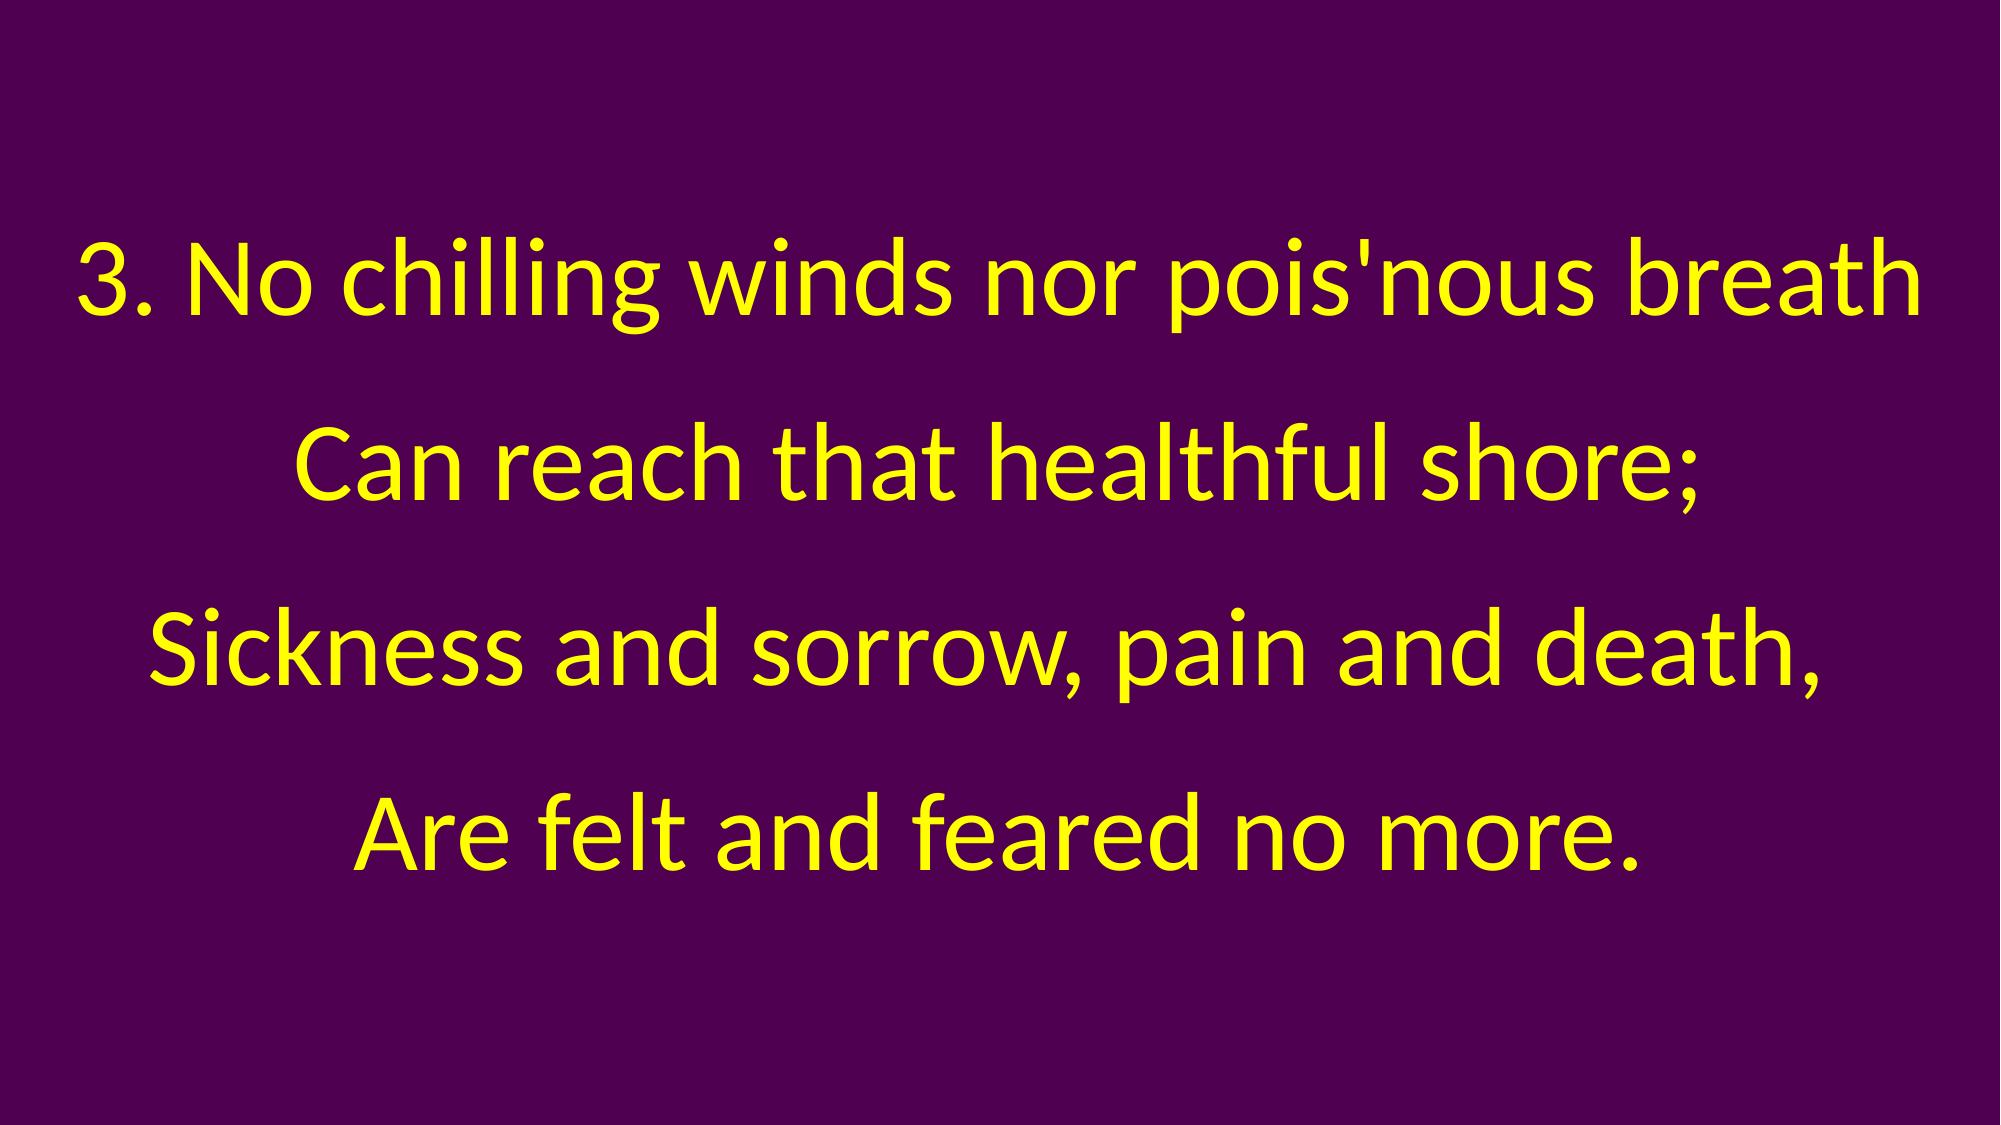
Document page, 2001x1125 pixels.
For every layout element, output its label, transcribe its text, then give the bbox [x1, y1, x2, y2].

text_box 3. No chilling winds nor pois'nous breath Can reach that healthful shore; Sickness and sorrow, pain and death, Are felt and feared no more. [0, 195, 2000, 901]
